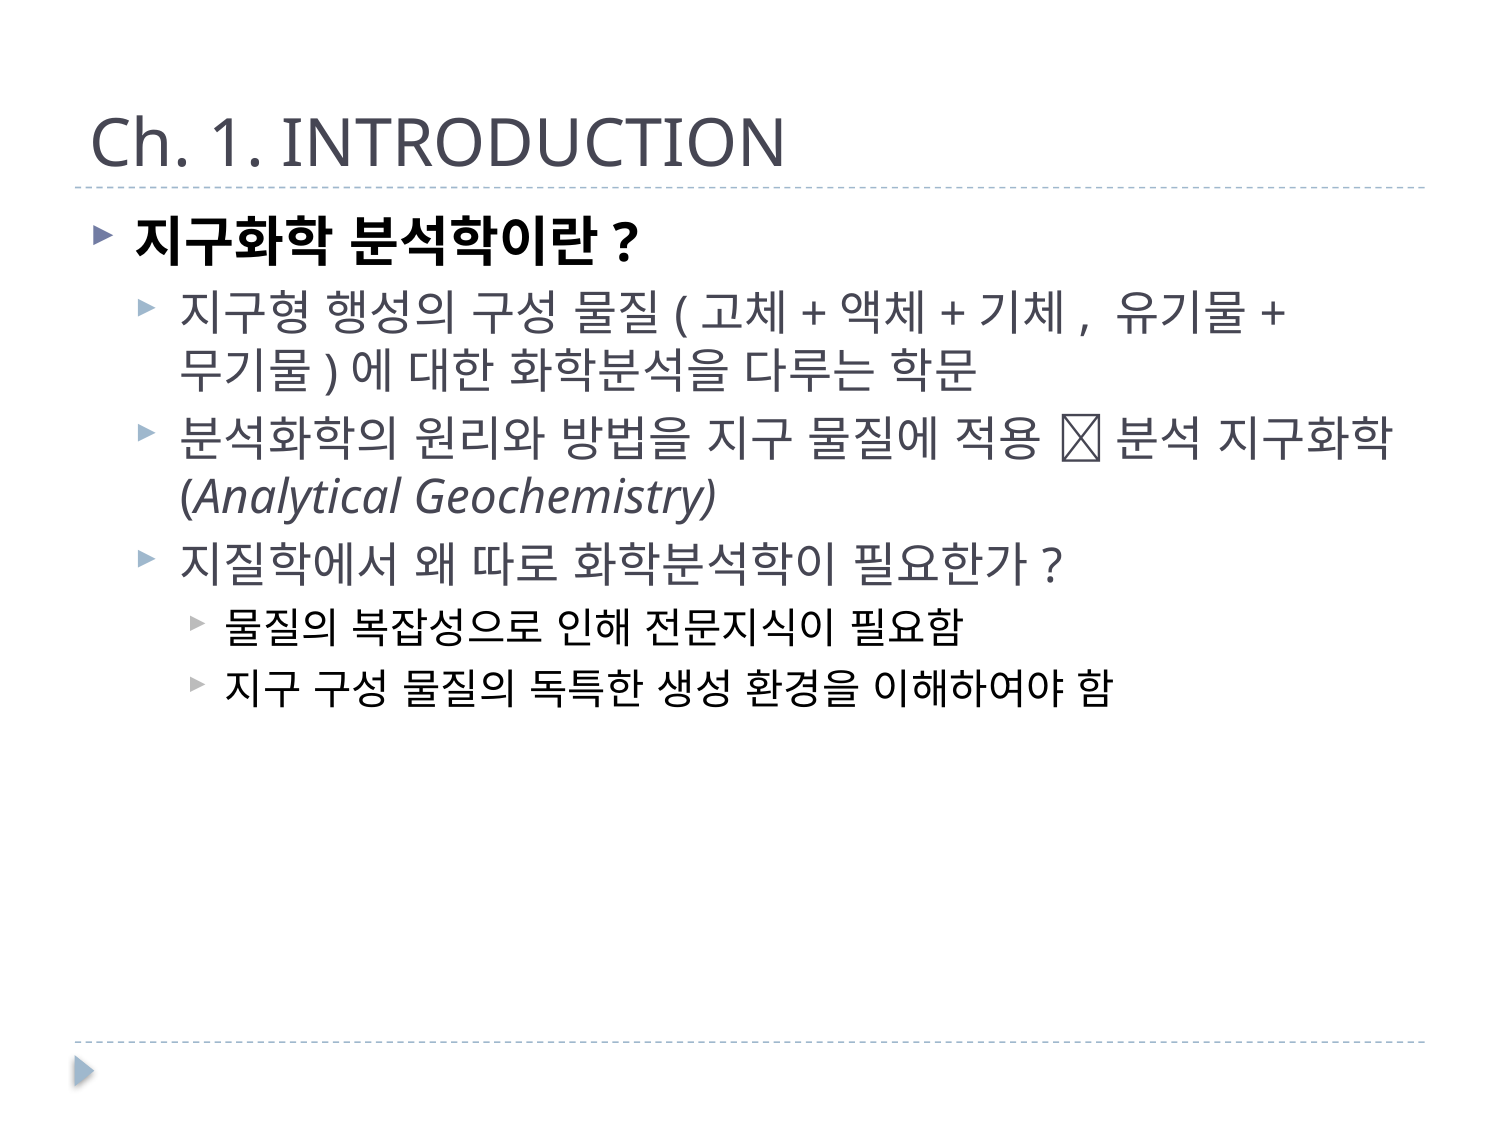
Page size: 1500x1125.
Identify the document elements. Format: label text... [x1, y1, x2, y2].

list 지구화학 분석학이란? 지구형 행성의 구성 물질(고체+액체+기체, 유기물+무기물)에 대한 화학분석을 다루는 학문 분석화학의 원리와 방법을 지구 물질에 적용  분석 지구화학(Analytical Geochemistry) 지질학에서 왜 따로 화학분석학이 필요한가? 물질의 복잡성으로 인해 전문지식이 필요함 지구 구성 물질의 독특한 생성 환경을 이해하여야 함 [75, 200, 1425, 1010]
title Ch. 1. INTRODUCTION [75, 24, 1425, 188]
